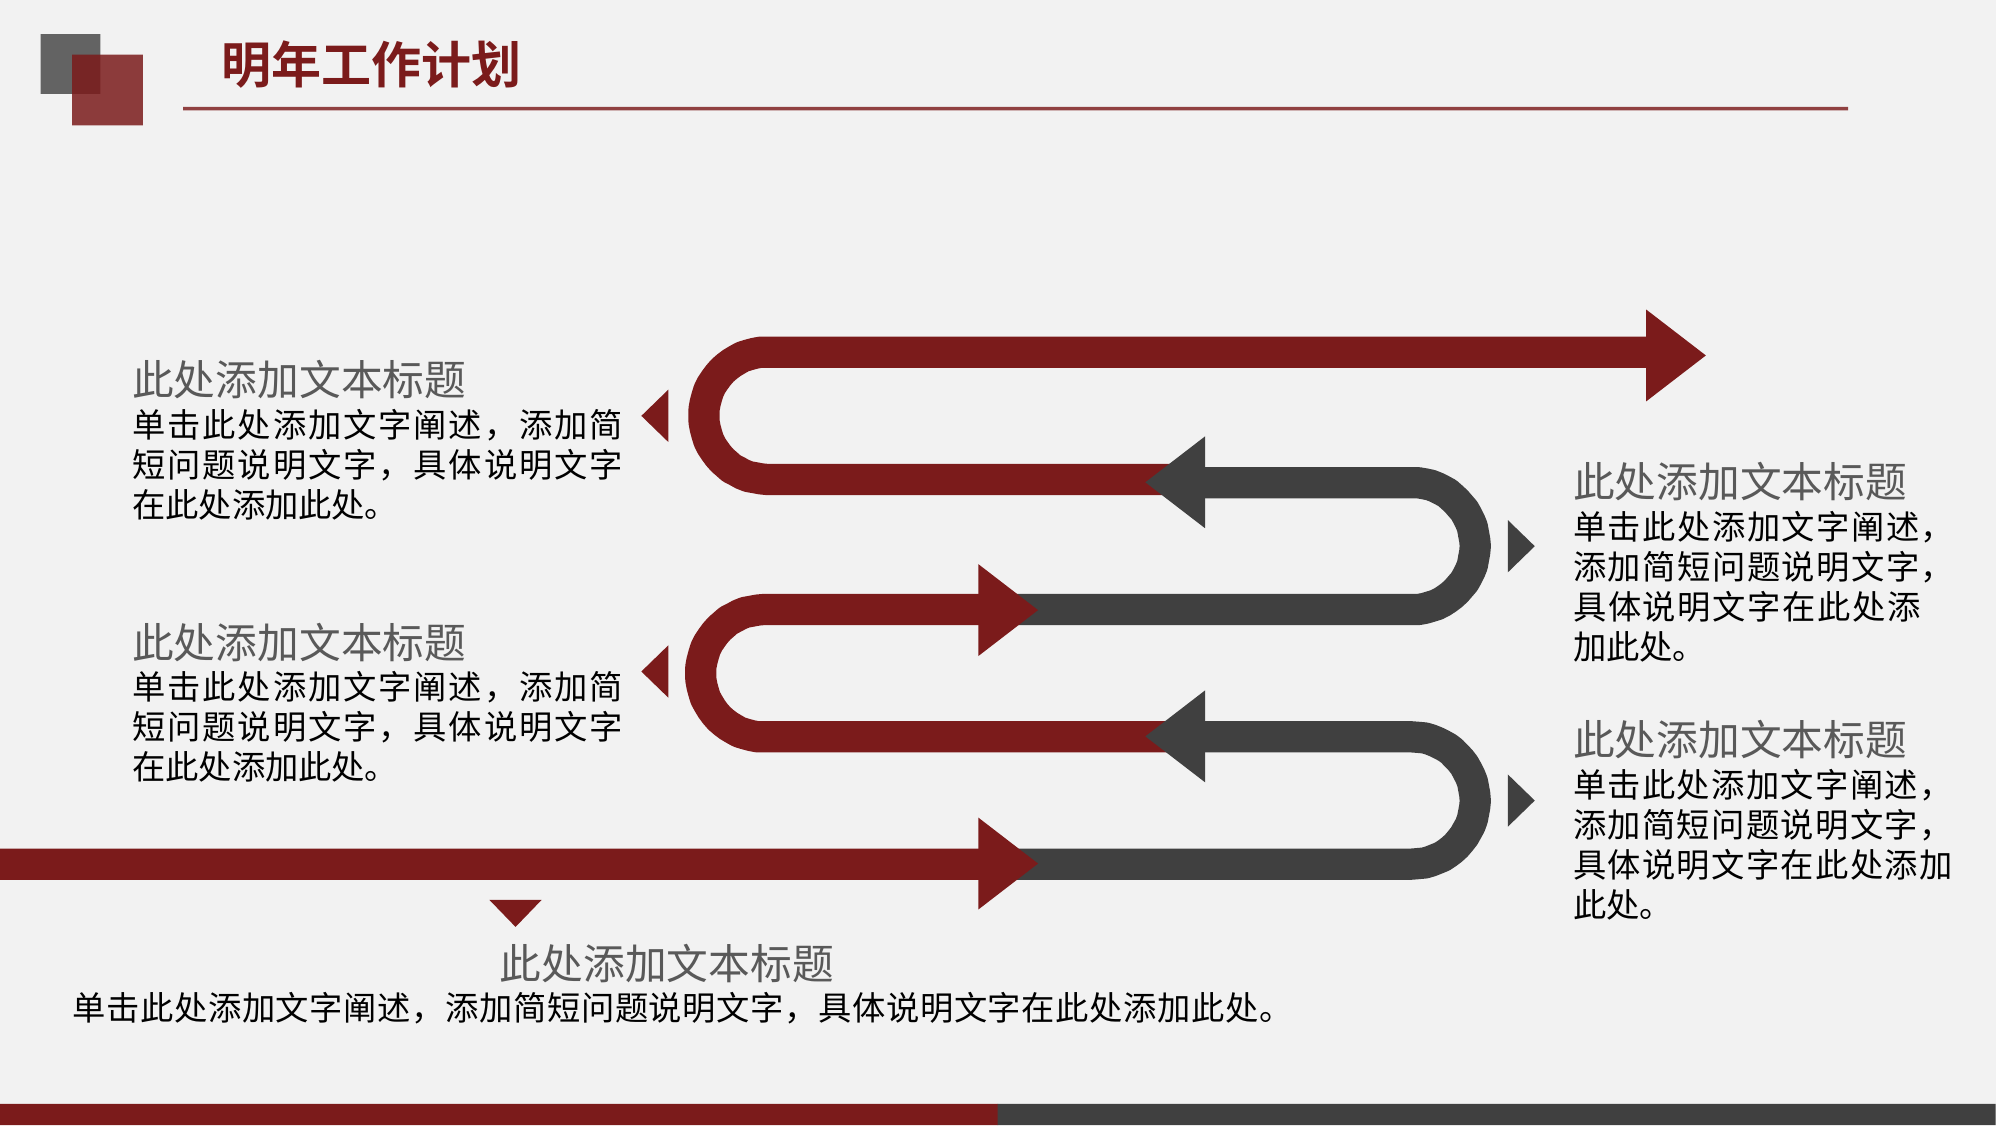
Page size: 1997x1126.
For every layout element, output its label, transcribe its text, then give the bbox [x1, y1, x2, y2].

text_box [1505, 518, 1537, 575]
text_box [639, 387, 671, 444]
text_box 此处添加文本标题 单击此处添加文字阐述，添加简短问题说明文字，具体说明文字在此处添加此处。 [1553, 446, 1942, 676]
text_box [639, 643, 671, 700]
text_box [996, 435, 1476, 610]
text_box [503, 918, 528, 930]
text_box [1505, 772, 1537, 829]
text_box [996, 690, 1476, 865]
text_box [703, 309, 1707, 480]
text_box 明年工作计划 [206, 25, 668, 101]
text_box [0, 817, 1039, 910]
text_box 此处添加文本标题 单击此处添加文字阐述，添加简短问题说明文字，具体说明文字在此处添加此处。 [112, 344, 644, 534]
text_box 此处添加文本标题 单击此处添加文字阐述，添加简短问题说明文字，具体说明文字在此处添加此处。 [112, 606, 644, 797]
text_box 此处添加文本标题 单击此处添加文字阐述，添加简短问题说明文字，具体说明文字在此处添加此处。 [52, 927, 1282, 1038]
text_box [700, 563, 1182, 738]
text_box 此处添加文本标题 单击此处添加文字阐述，添加简短问题说明文字，具体说明文字在此处添加此处。 [1553, 703, 1973, 934]
